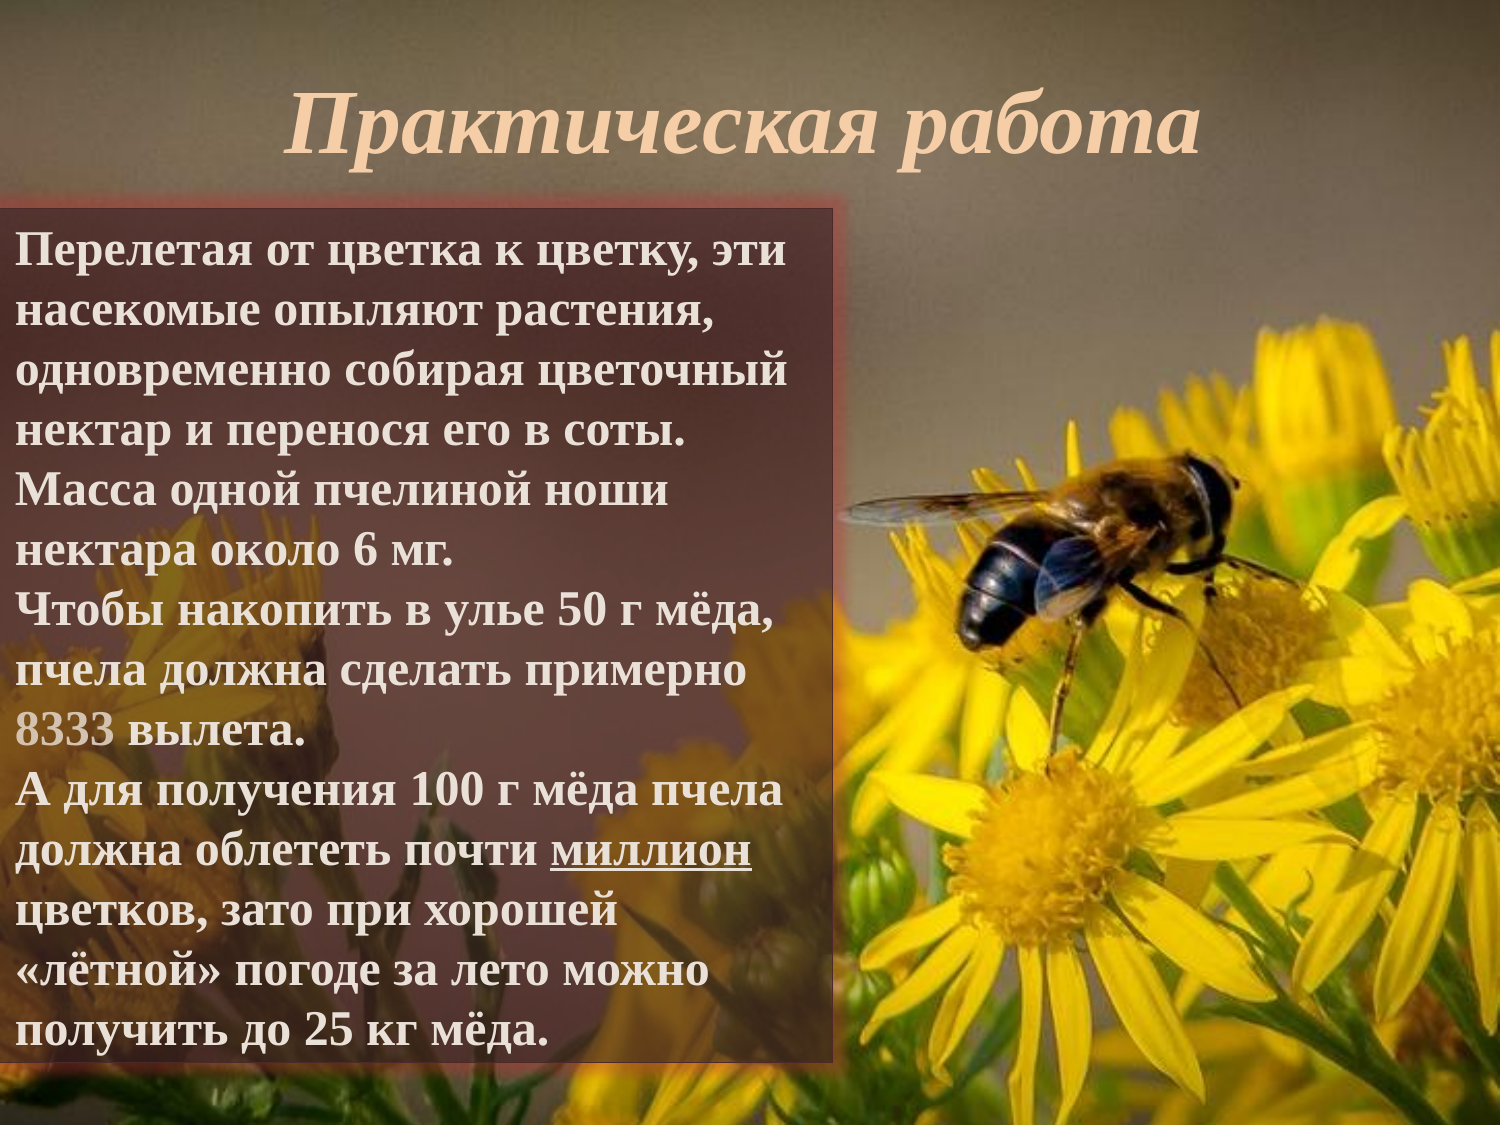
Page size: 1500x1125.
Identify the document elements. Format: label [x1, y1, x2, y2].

list [0, 0, 1500, 1125]
